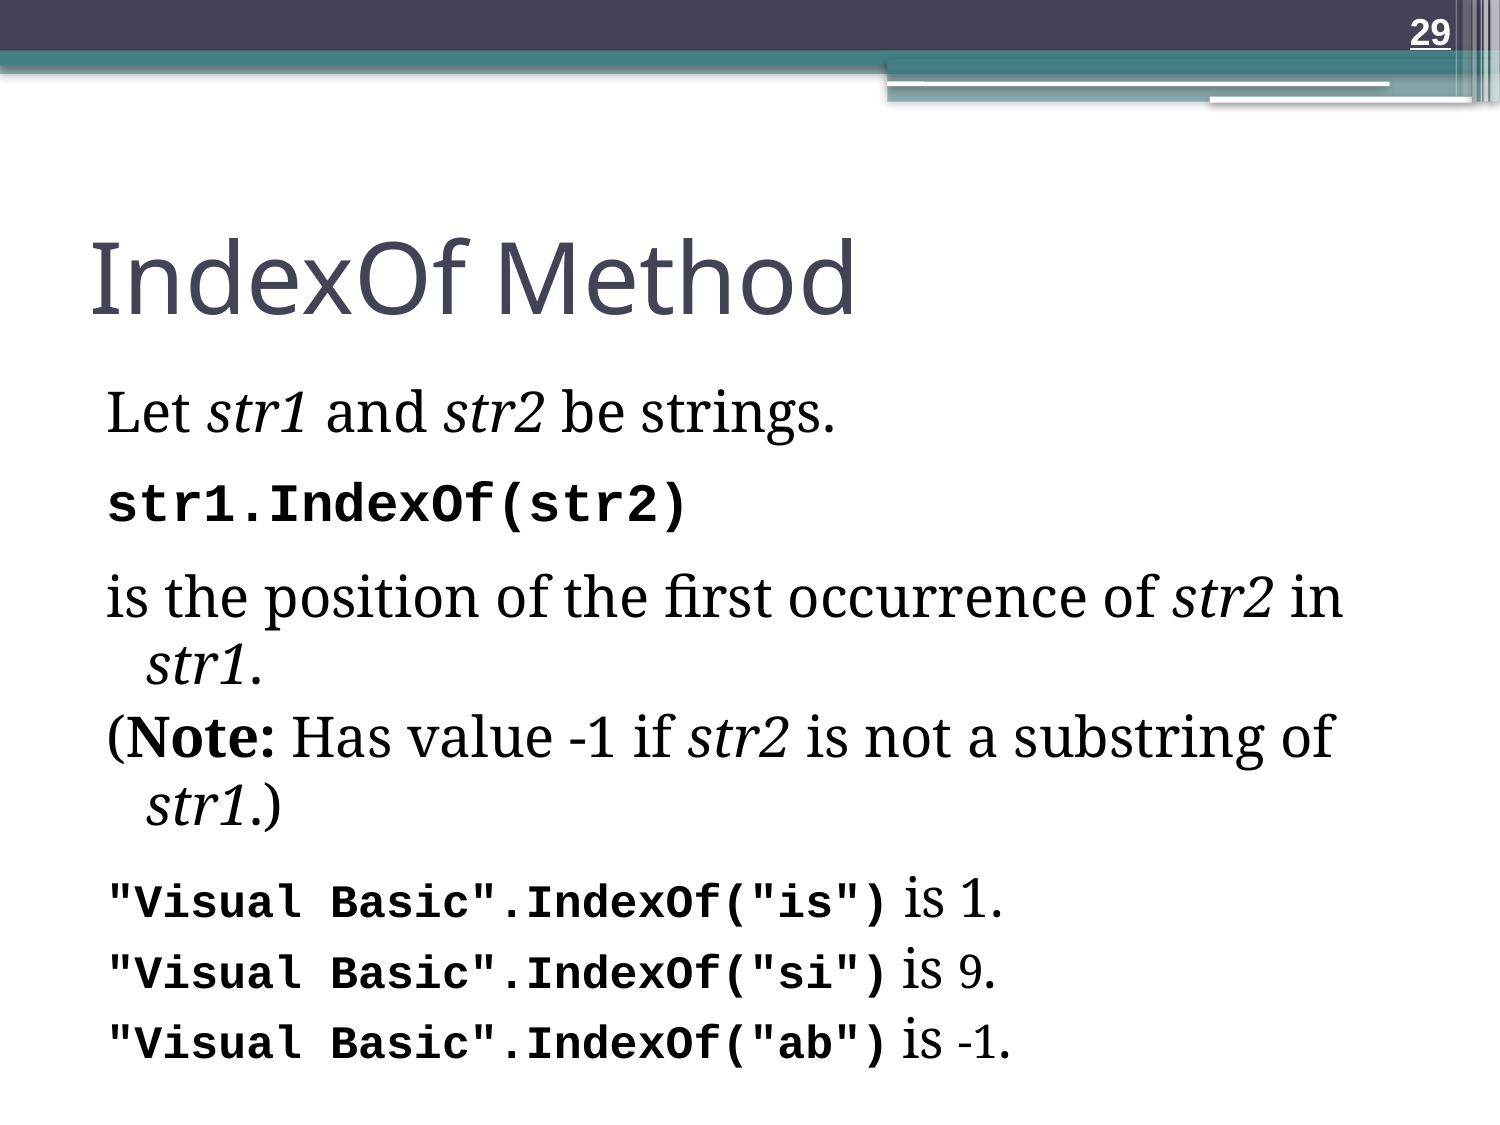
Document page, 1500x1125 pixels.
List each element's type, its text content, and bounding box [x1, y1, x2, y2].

slide_number 29 [1341, 0, 1466, 61]
list Let str1 and str2 be strings. str1.IndexOf(str2) is the position of the first occurrence of str2 in str1. (Note: Has value -1 if str2 is not a substring of str1.) "Visual Basic".IndexOf("is") is 1. "Visual Basic".IndexOf("si") is 9. "Visual Basic".IndexOf("ab") is -1. [75, 368, 1425, 1079]
title IndexOf Method [75, 187, 1425, 363]
